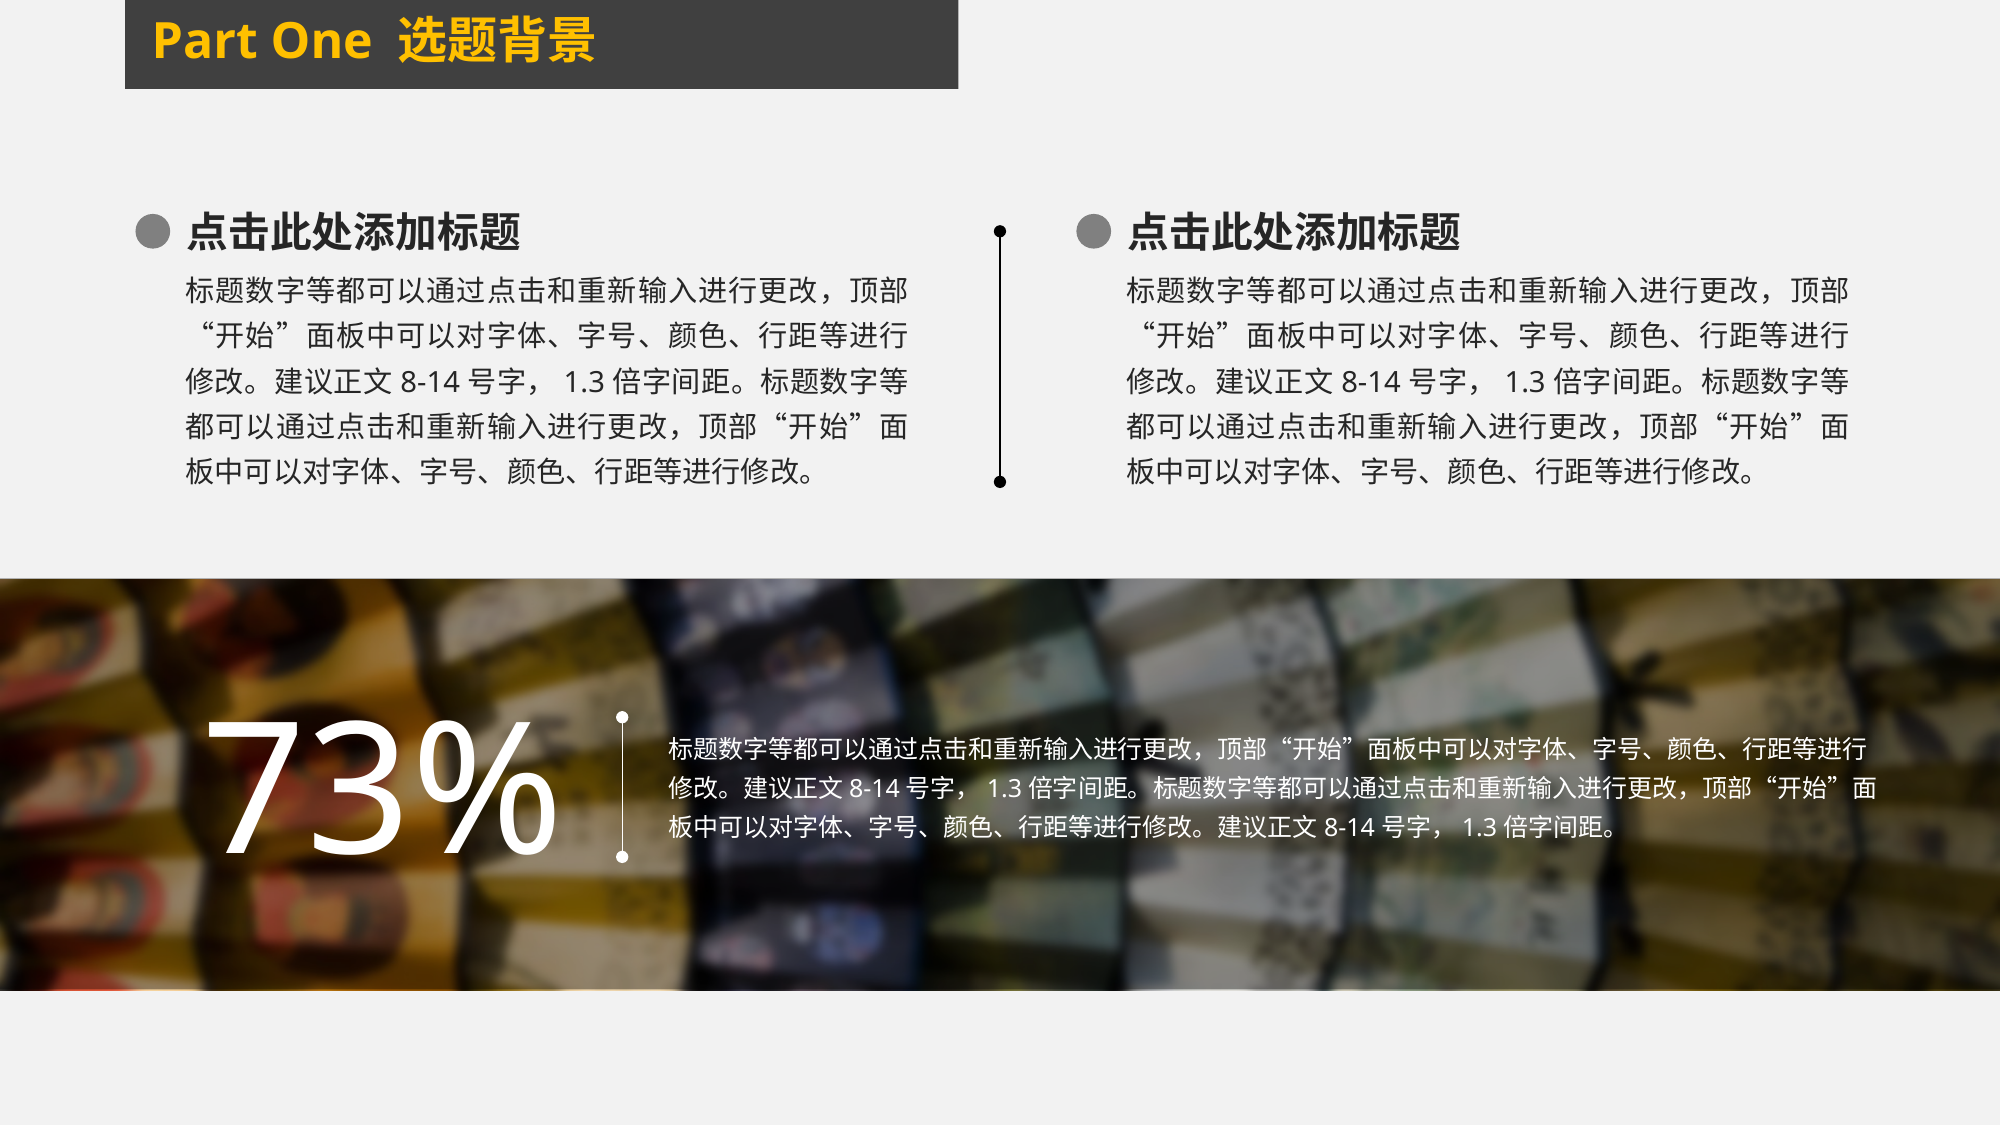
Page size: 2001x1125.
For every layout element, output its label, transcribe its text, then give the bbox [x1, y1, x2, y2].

text_box 点击此处添加标题 [1112, 198, 1477, 254]
text_box 点击此处添加标题 [171, 198, 536, 254]
list Part One 选题背景 [136, 8, 699, 85]
text_box [1075, 212, 1113, 250]
text_box 标题数字等都可以通过点击和重新输入进行更改，顶部“开始”面板中可以对字体、字号、颜色、行距等进行修改。建议正文8-14号字，1.3倍字间距。标题数字等都可以通过点击和重新输入进行更改，顶部“开始”面板中可以对字体、字号、颜色、行距等进行修改。 [170, 254, 924, 497]
text_box 标题数字等都可以通过点击和重新输入进行更改，顶部“开始”面板中可以对字体、字号、颜色、行距等进行修改。建议正文8-14号字，1.3倍字间距。标题数字等都可以通过点击和重新输入进行更改，顶部“开始”面板中可以对字体、字号、颜色、行距等进行修改。 [1111, 254, 1865, 497]
picture [0, 579, 2000, 991]
text_box [134, 212, 172, 250]
